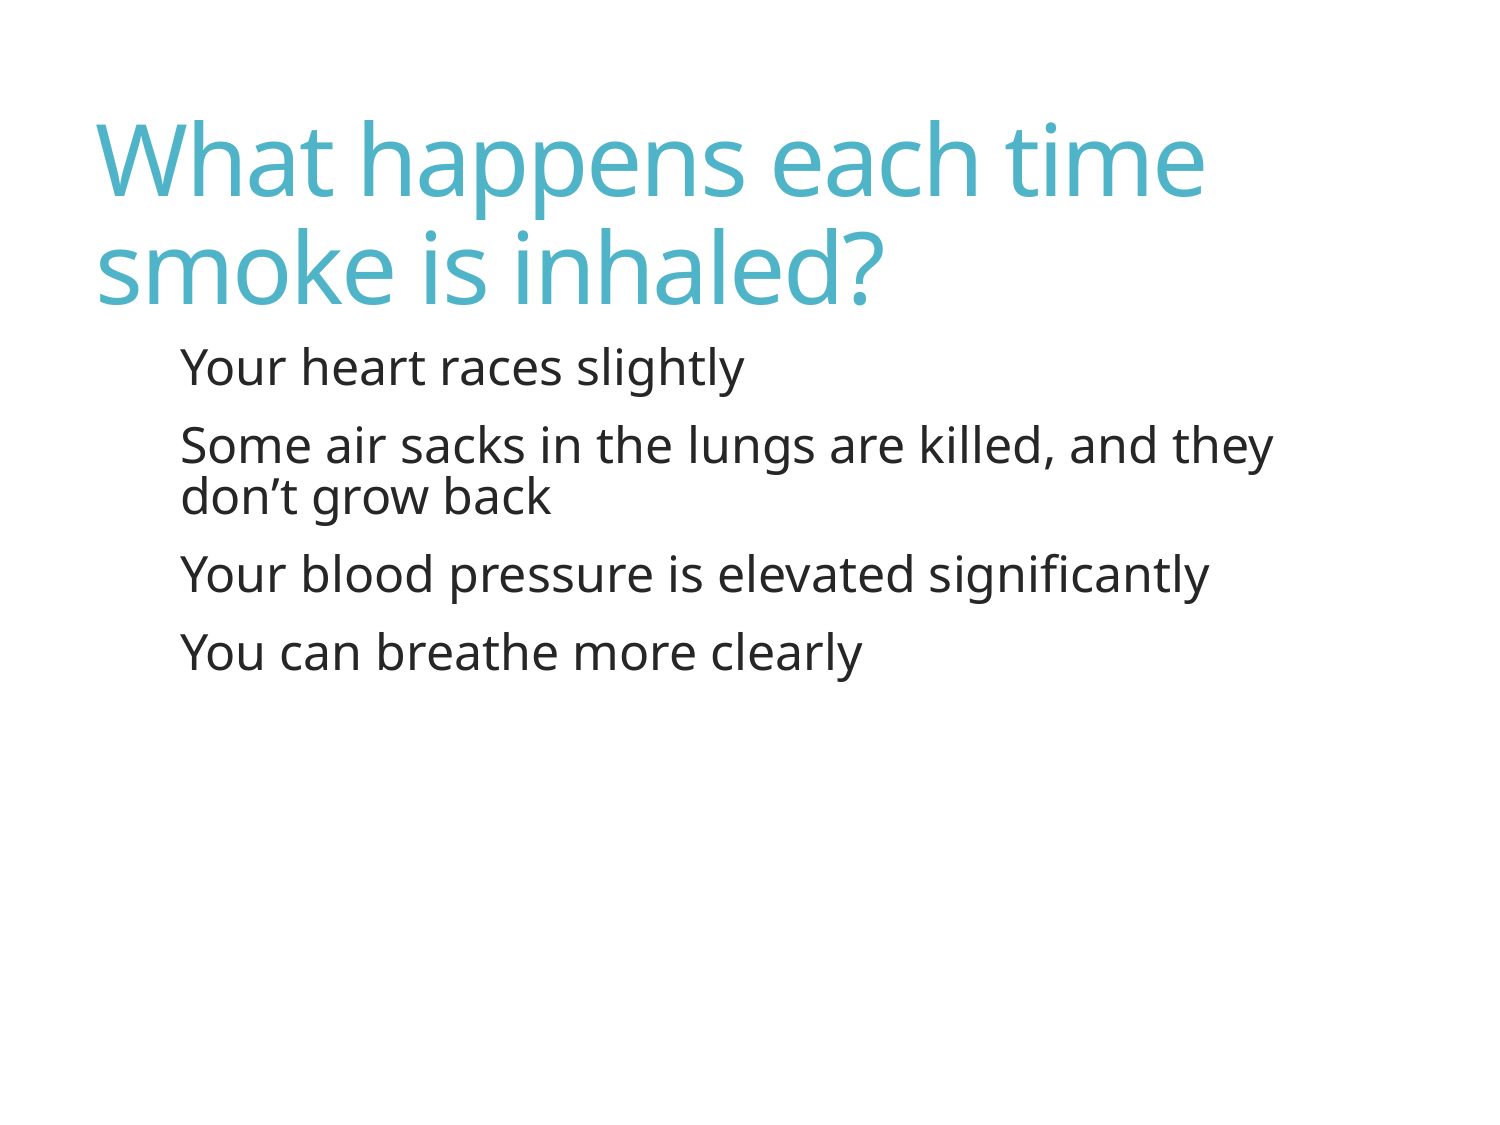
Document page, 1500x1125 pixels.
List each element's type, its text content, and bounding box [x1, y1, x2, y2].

list Your heart races slightly Some air sacks in the lungs are killed, and they don’t grow back Your blood pressure is elevated significantly You can breathe more clearly [150, 337, 1400, 1043]
title What happens each time smoke is inhaled? [80, 81, 1407, 354]
